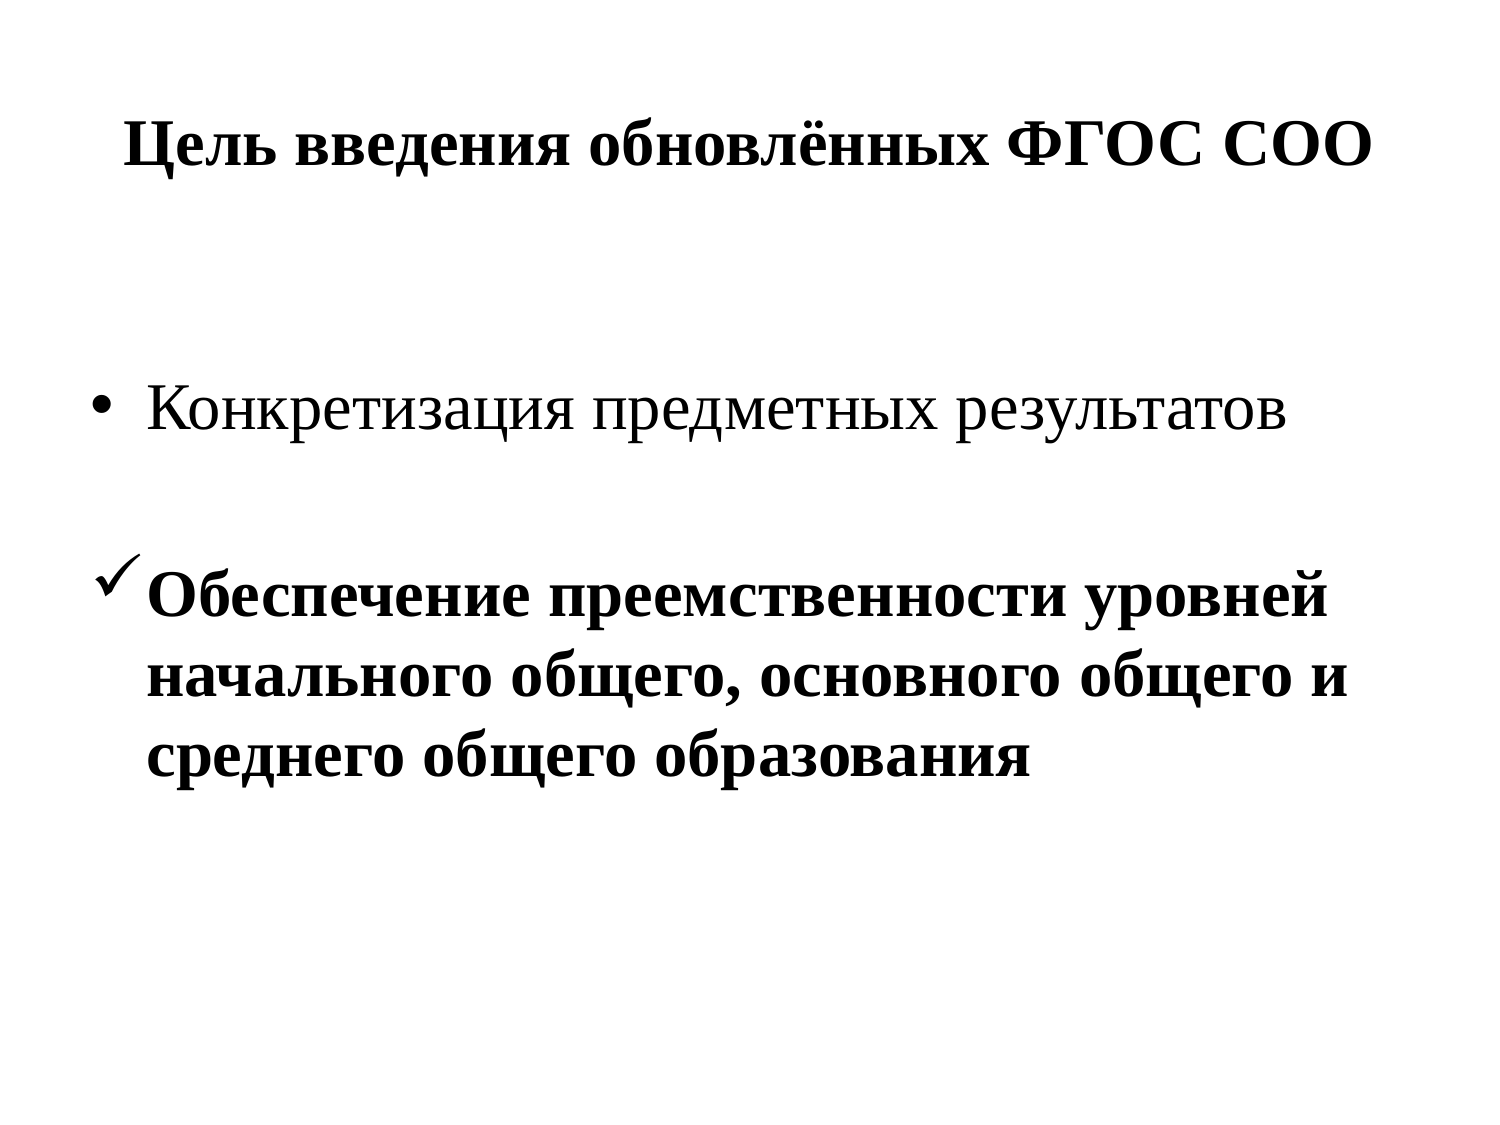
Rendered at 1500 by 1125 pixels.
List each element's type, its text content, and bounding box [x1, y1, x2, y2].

title Цель введения обновлённых ФГОС СОО [75, 45, 1425, 233]
list Конкретизация предметных результатов Обеспечение преемственности уровней начального общего, основного общего и среднего общего образования [75, 262, 1425, 1005]
